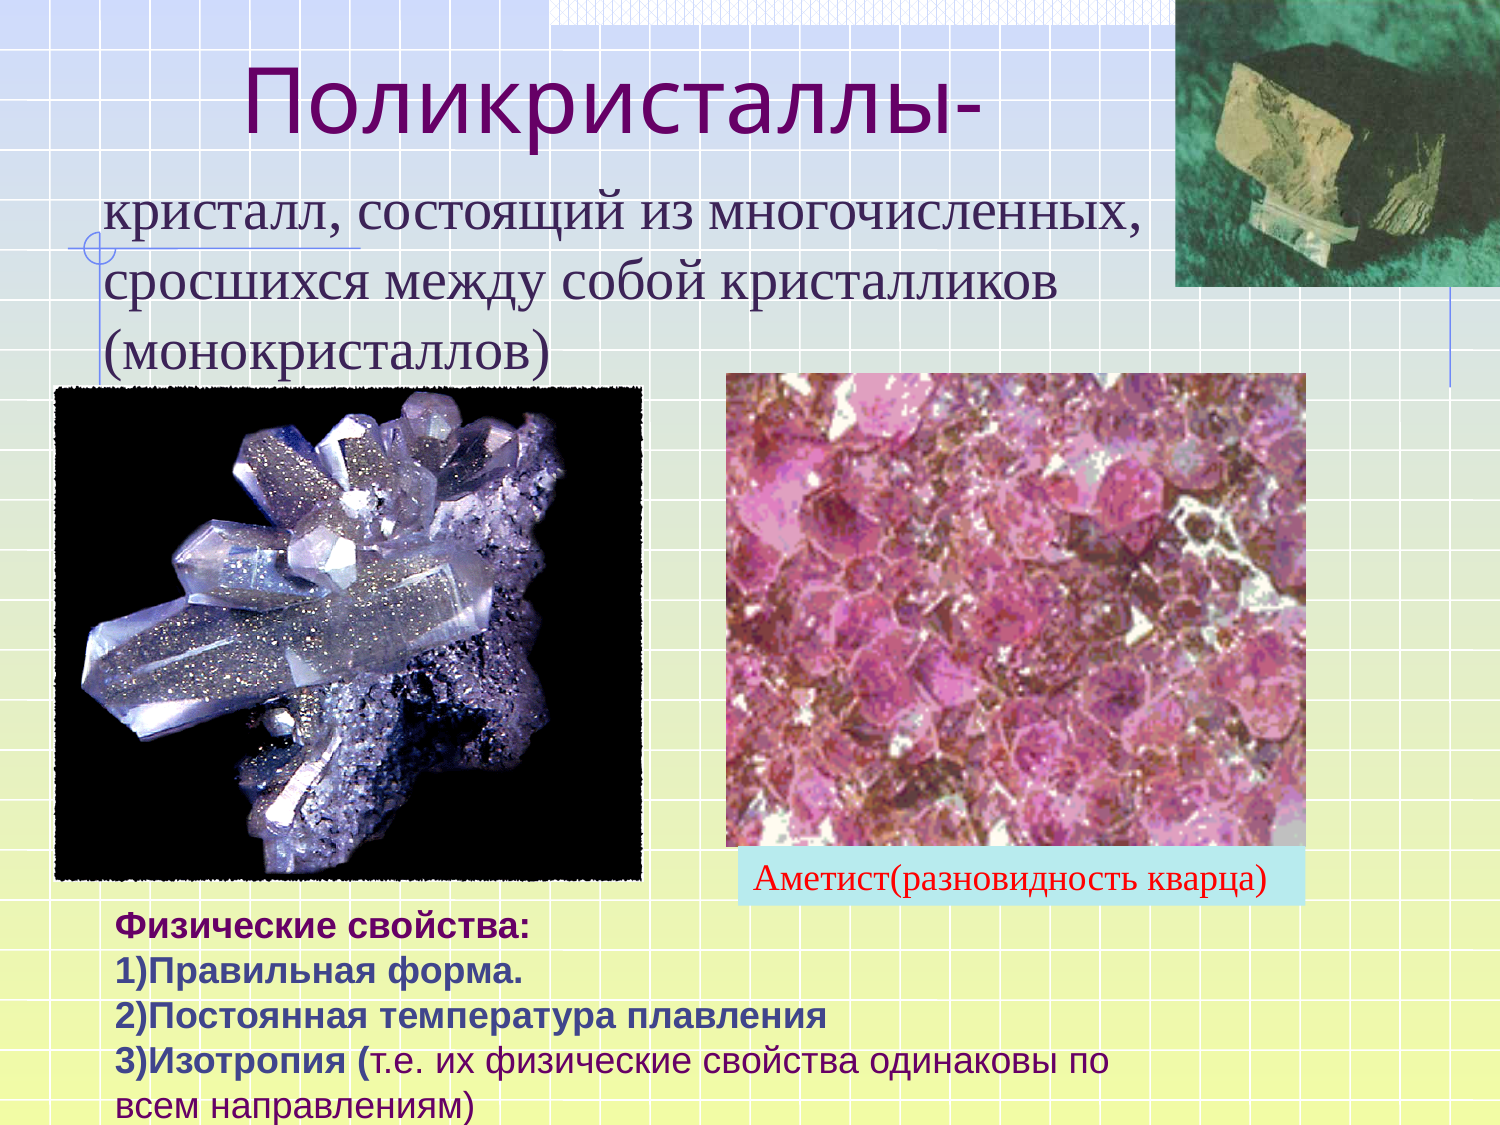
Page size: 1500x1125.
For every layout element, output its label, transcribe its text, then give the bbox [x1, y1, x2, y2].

title Поликристаллы- [224, 0, 1172, 160]
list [52, 385, 644, 882]
picture [1174, 0, 1500, 287]
text_box Физические свойства: 1)Правильная форма. 2)Постоянная температура плавления 3)Изотропия (т.е. их физические свойства одинаковы по всем направлениям) [100, 893, 1152, 1125]
picture [726, 373, 1306, 847]
text_box кристалл, состоящий из многочисленных, сросшихся между собой кристалликов (монокристаллов) [88, 163, 1412, 389]
text_box Аметист(разновидность кварца) [738, 853, 1306, 906]
